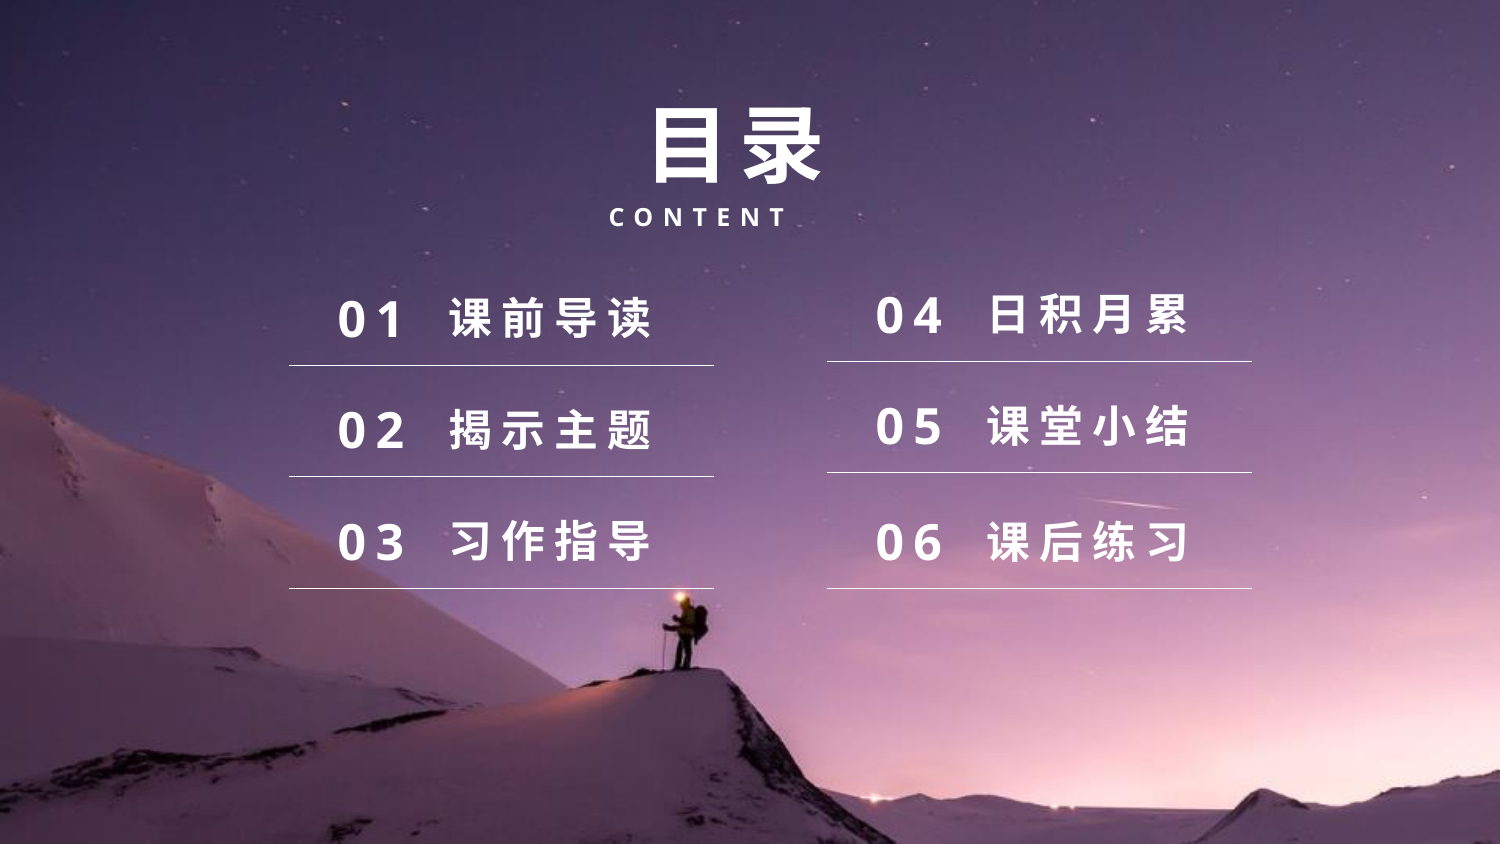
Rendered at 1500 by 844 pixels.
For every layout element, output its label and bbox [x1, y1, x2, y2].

text_box [288, 287, 714, 365]
text_box [826, 510, 1252, 589]
text_box [826, 394, 1252, 473]
text_box [608, 91, 892, 233]
text_box [826, 283, 1252, 361]
text_box [288, 510, 714, 588]
picture [0, 0, 1500, 844]
text_box [288, 398, 714, 477]
